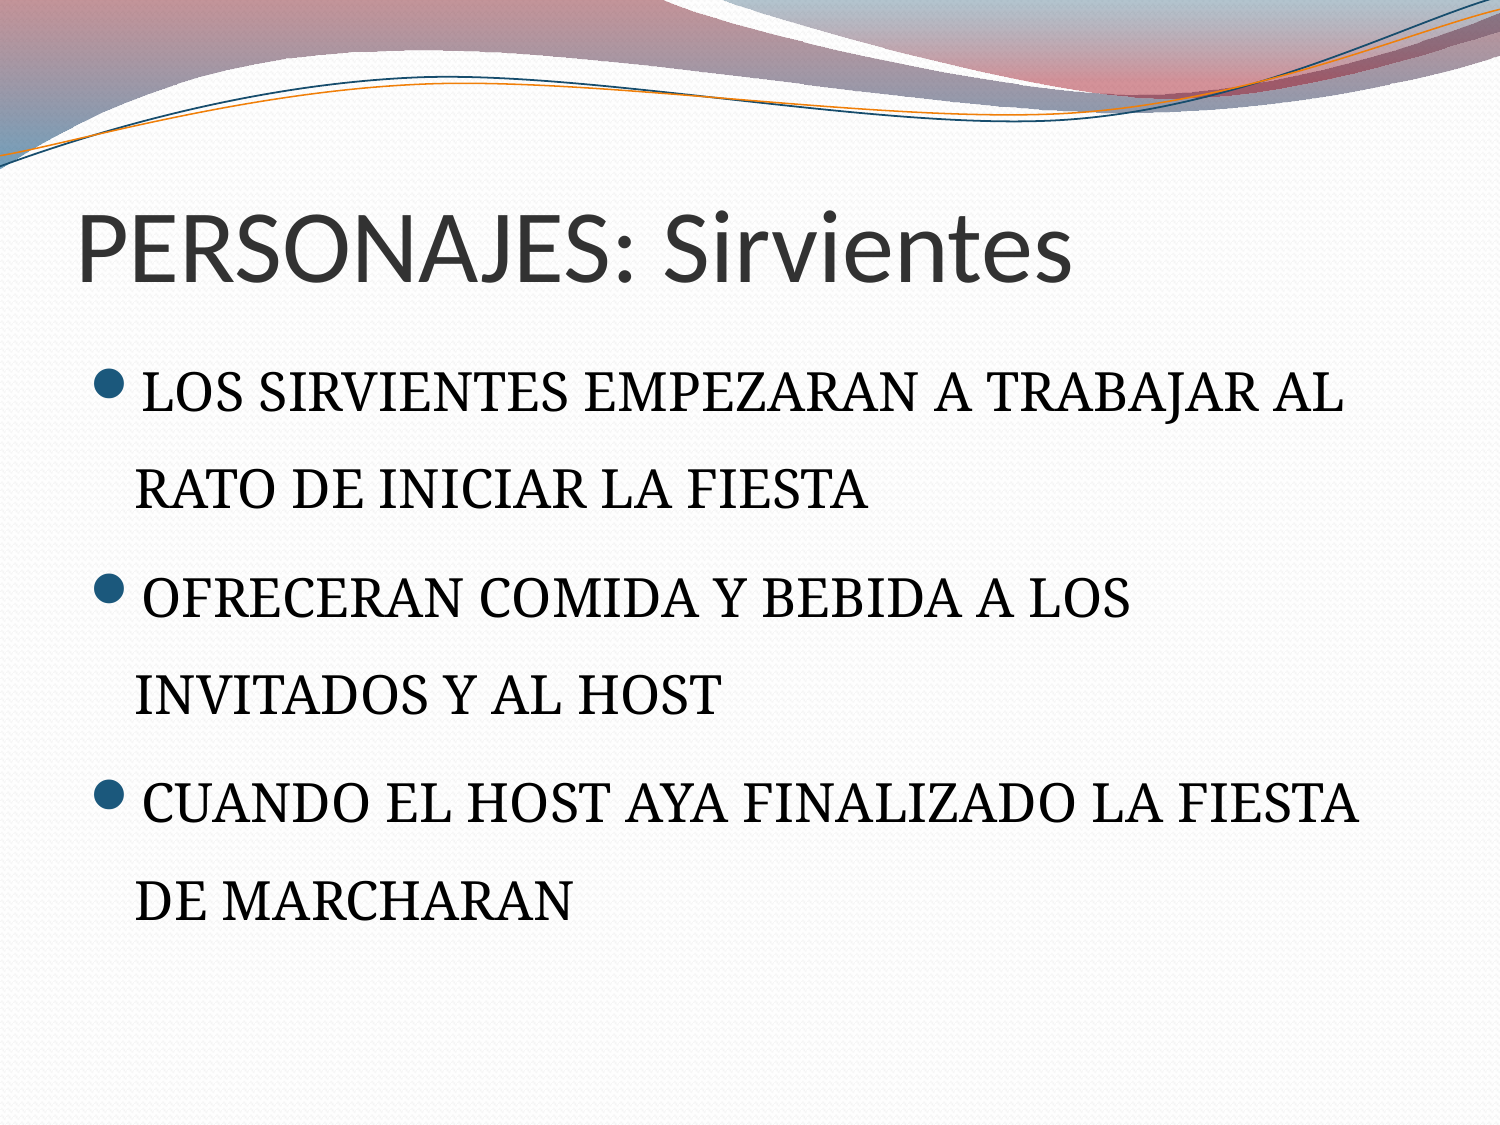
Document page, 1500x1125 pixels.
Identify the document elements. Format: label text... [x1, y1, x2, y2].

list LOS SIRVIENTES EMPEZARAN A TRABAJAR AL RATO DE INICIAR LA FIESTA OFRECERAN COMIDA Y BEBIDA A LOS INVITADOS Y AL HOST CUANDO EL HOST AYA FINALIZADO LA FIESTA DE MARCHARAN [75, 317, 1425, 1038]
title PERSONAJES: Sirvientes [75, 115, 1425, 303]
